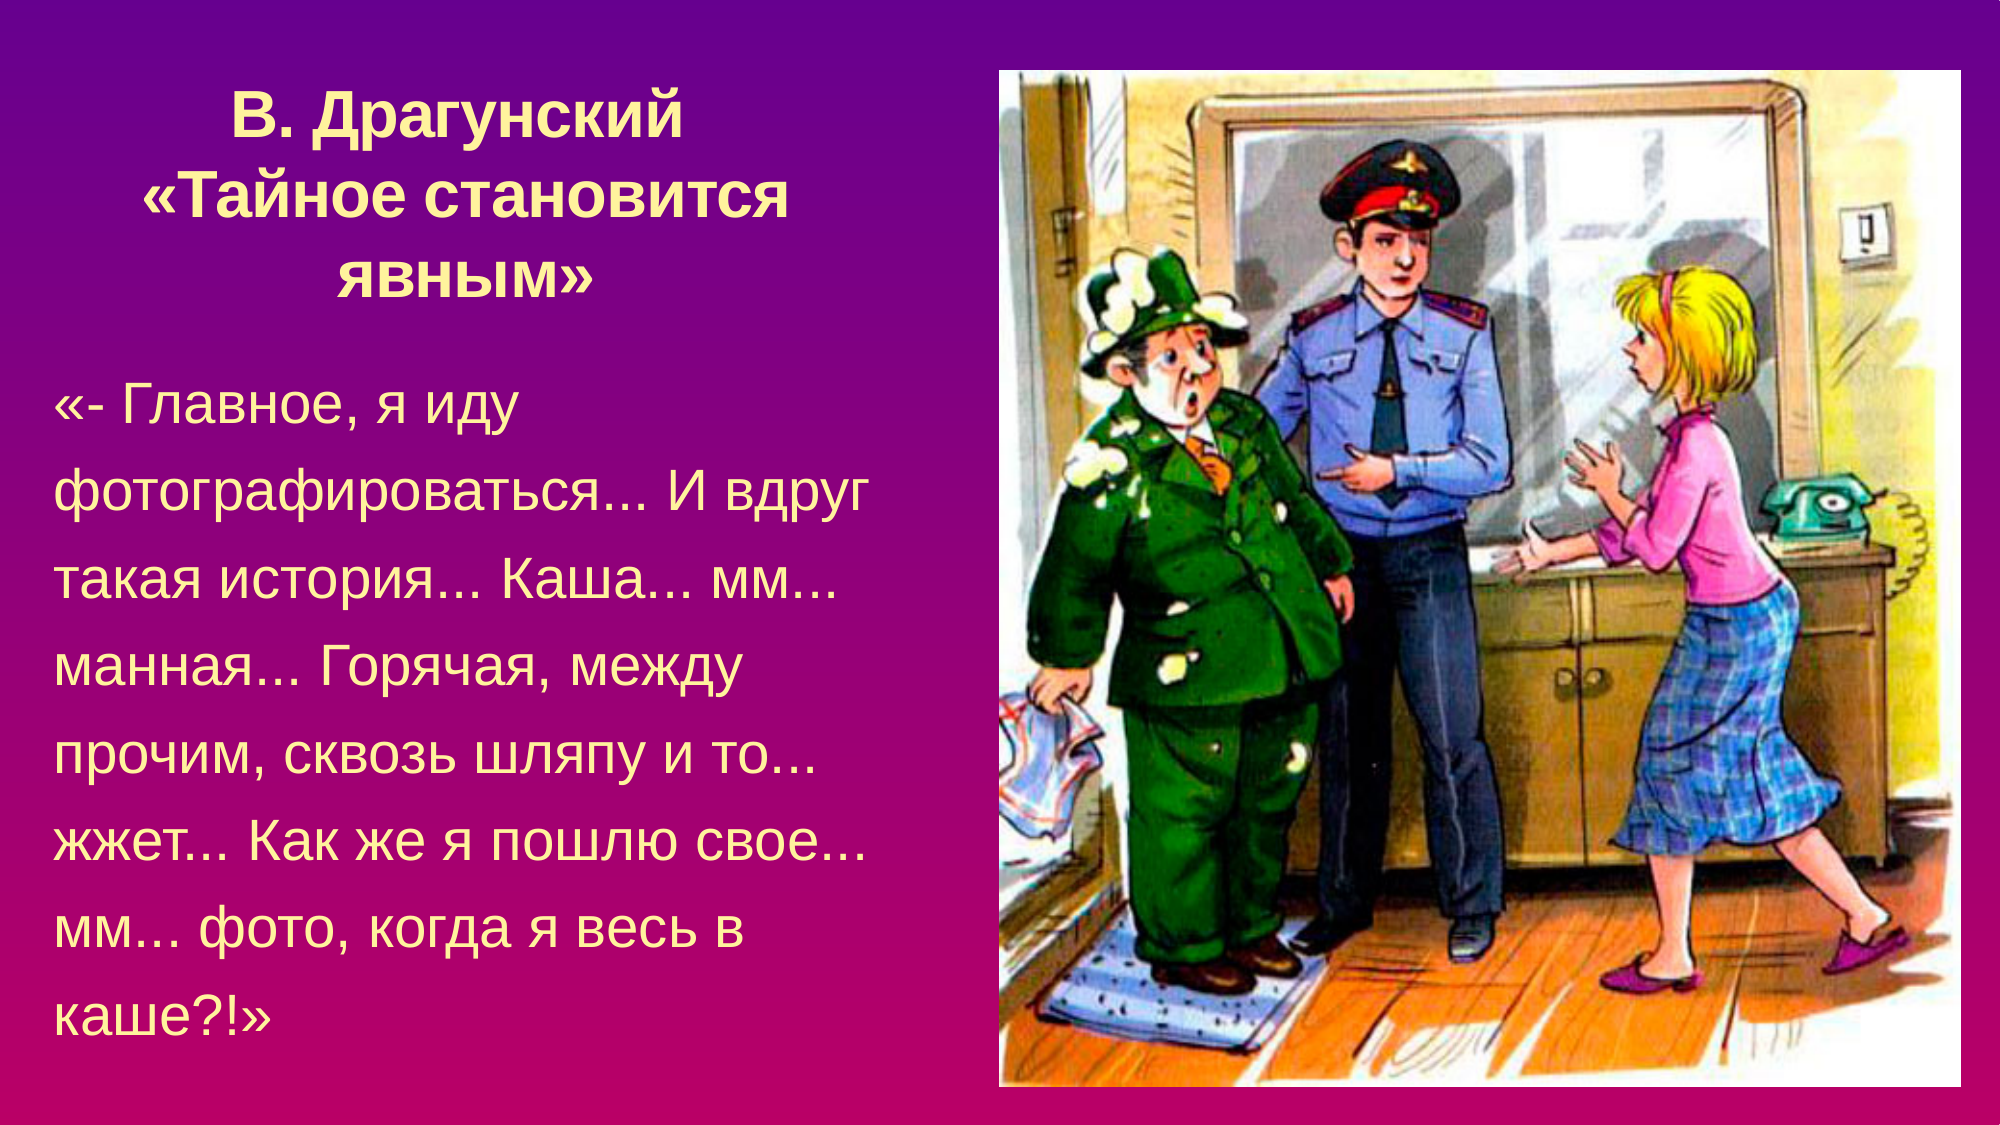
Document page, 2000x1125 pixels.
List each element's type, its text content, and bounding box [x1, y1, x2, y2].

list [1002, 73, 1957, 1085]
list «- Главное, я иду фотографироваться... И вдруг такая история... Каша... мм... манная... Горячая, между прочим, сквозь шляпу и то... жжет... Как же я пошлю свое... мм... фото, когда я весь в каше?!» [38, 339, 980, 1125]
title В. Драгунский «Тайное становится явным» [62, 35, 871, 319]
